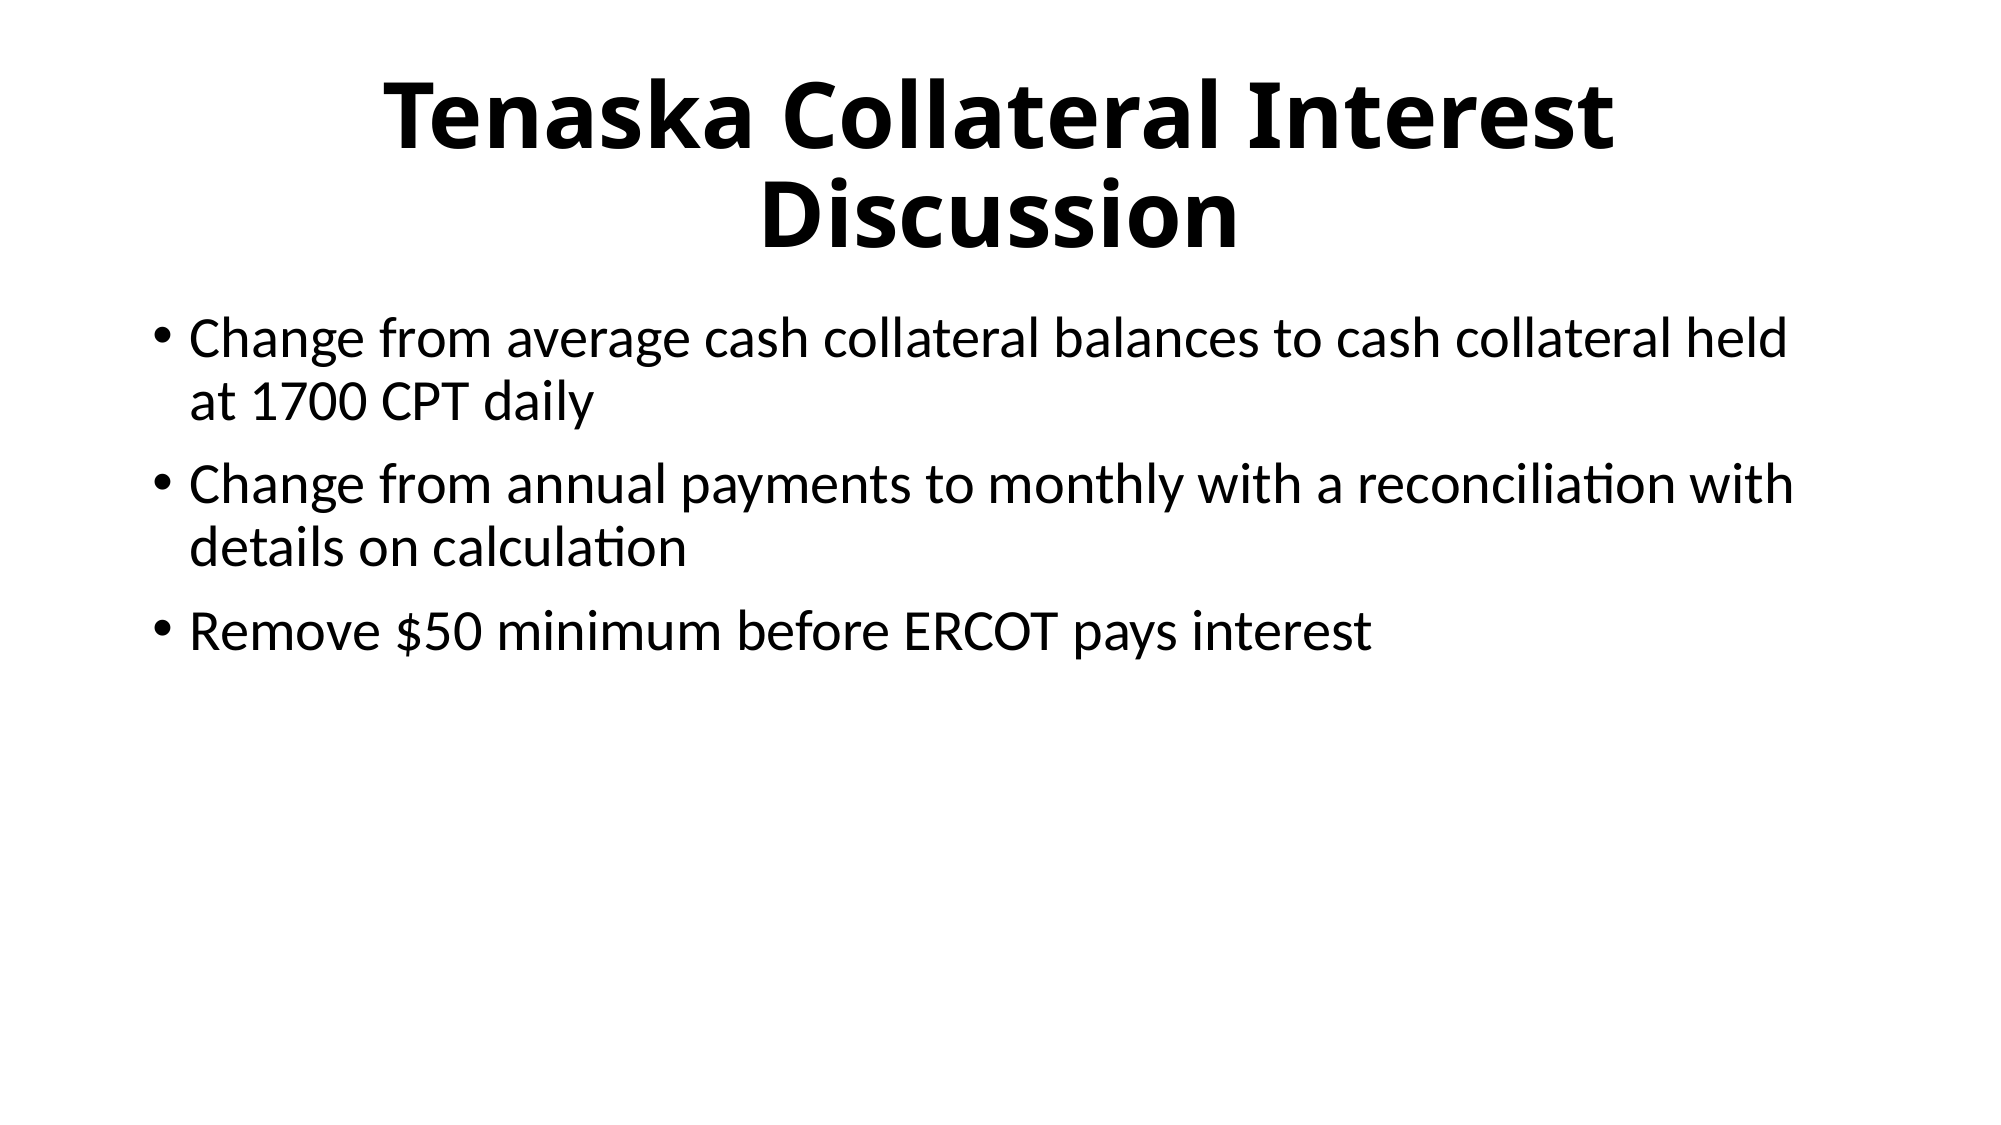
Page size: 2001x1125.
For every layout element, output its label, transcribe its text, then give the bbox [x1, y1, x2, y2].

list Change from average cash collateral balances to cash collateral held at 1700 CPT daily Change from annual payments to monthly with a reconciliation with details on calculation Remove $50 minimum before ERCOT pays interest [137, 299, 1863, 1014]
title Tenaska Collateral Interest Discussion [137, 59, 1863, 278]
